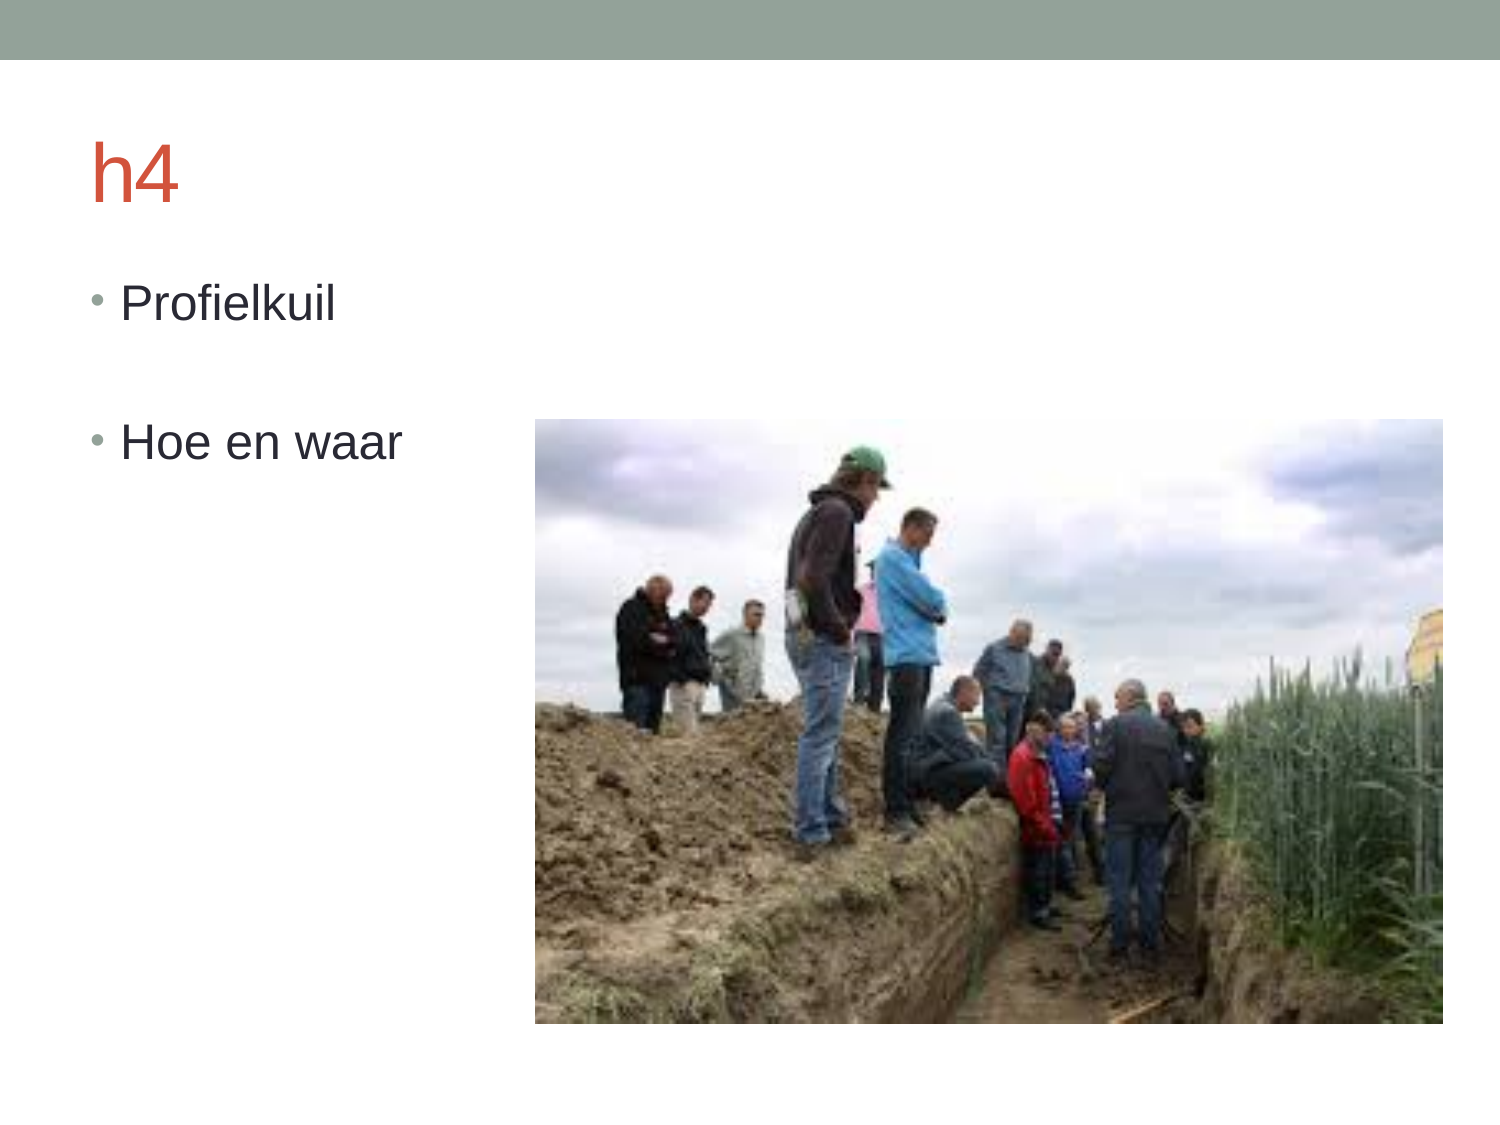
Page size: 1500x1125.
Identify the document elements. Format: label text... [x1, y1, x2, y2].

picture [534, 419, 1443, 1024]
list Profielkuil Hoe en waar [75, 262, 1425, 1063]
title h4 [75, 87, 1425, 250]
